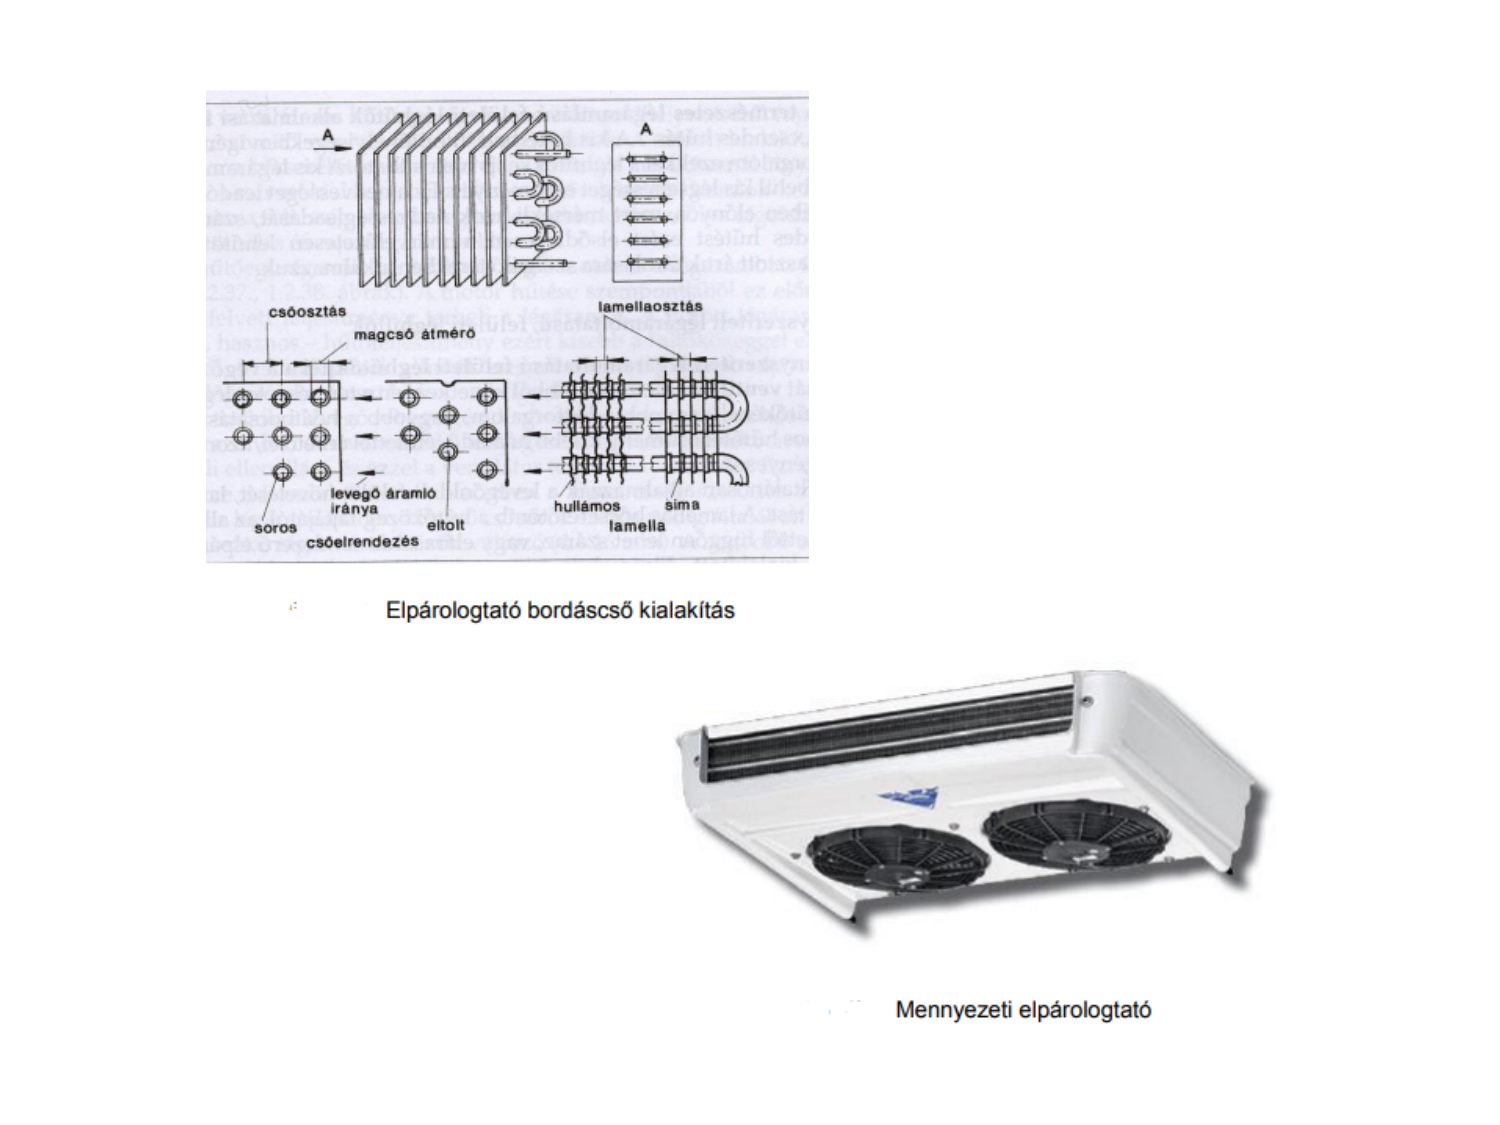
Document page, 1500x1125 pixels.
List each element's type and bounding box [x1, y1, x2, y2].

picture [206, 89, 1305, 1050]
